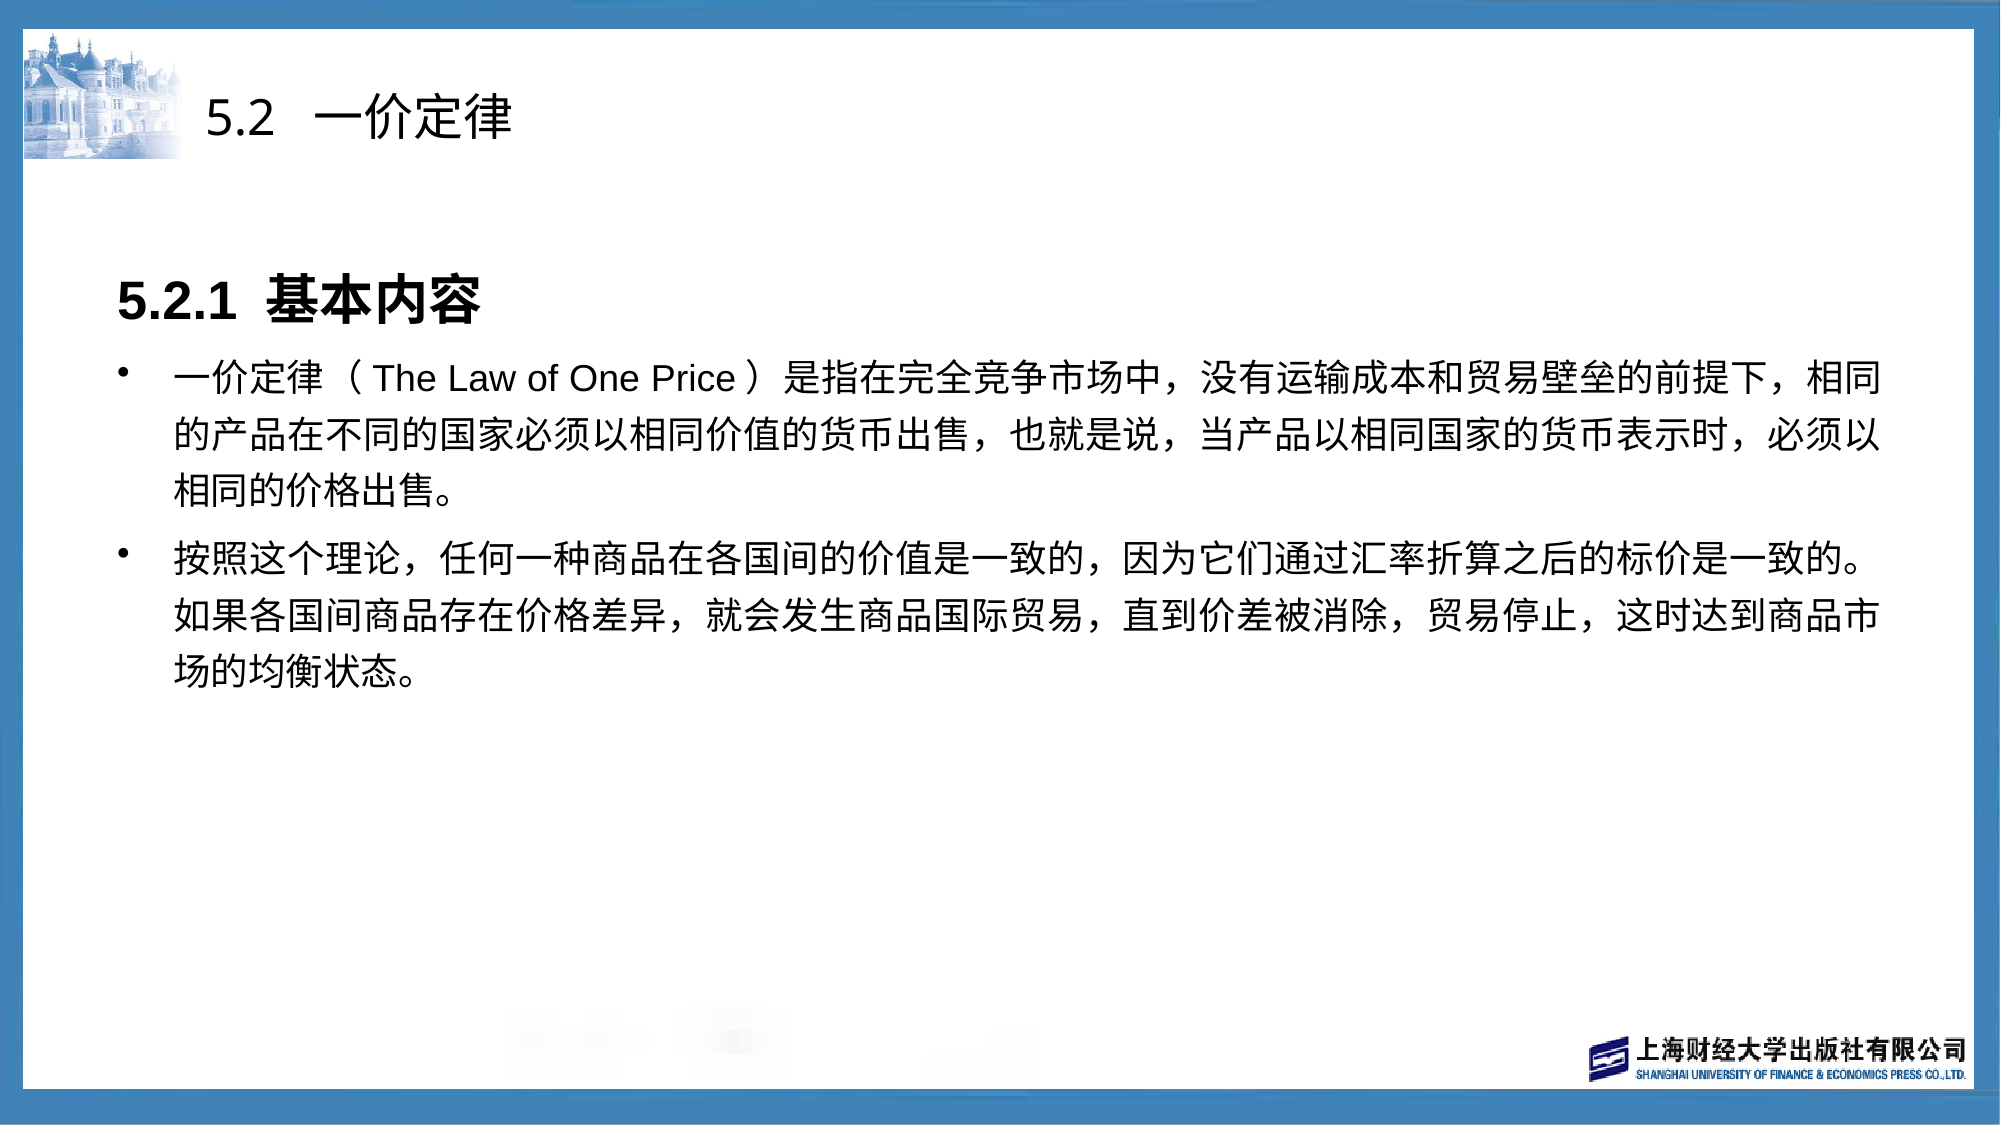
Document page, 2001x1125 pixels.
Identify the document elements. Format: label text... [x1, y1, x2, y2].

title 5.2 一价定律 [190, 64, 1547, 168]
picture [0, 0, 2001, 1125]
list 5.2.1 基本内容 一价定律（The Law of One Price）是指在完全竞争市场中，没有运输成本和贸易壁垒的前提下，相同的产品在不同的国家必须以相同价值的货币出售，也就是说，当产品以相同国家的货币表示时，必须以相同的价格出售。 按照这个理论，任何一种商品在各国间的价值是一致的，因为它们通过汇率折算之后的标价是一致的。如果各国间商品存在价格差异，就会发生商品国际贸易，直到价差被消除，贸易停止，这时达到商品市场的均衡状态。 [102, 241, 1898, 1065]
